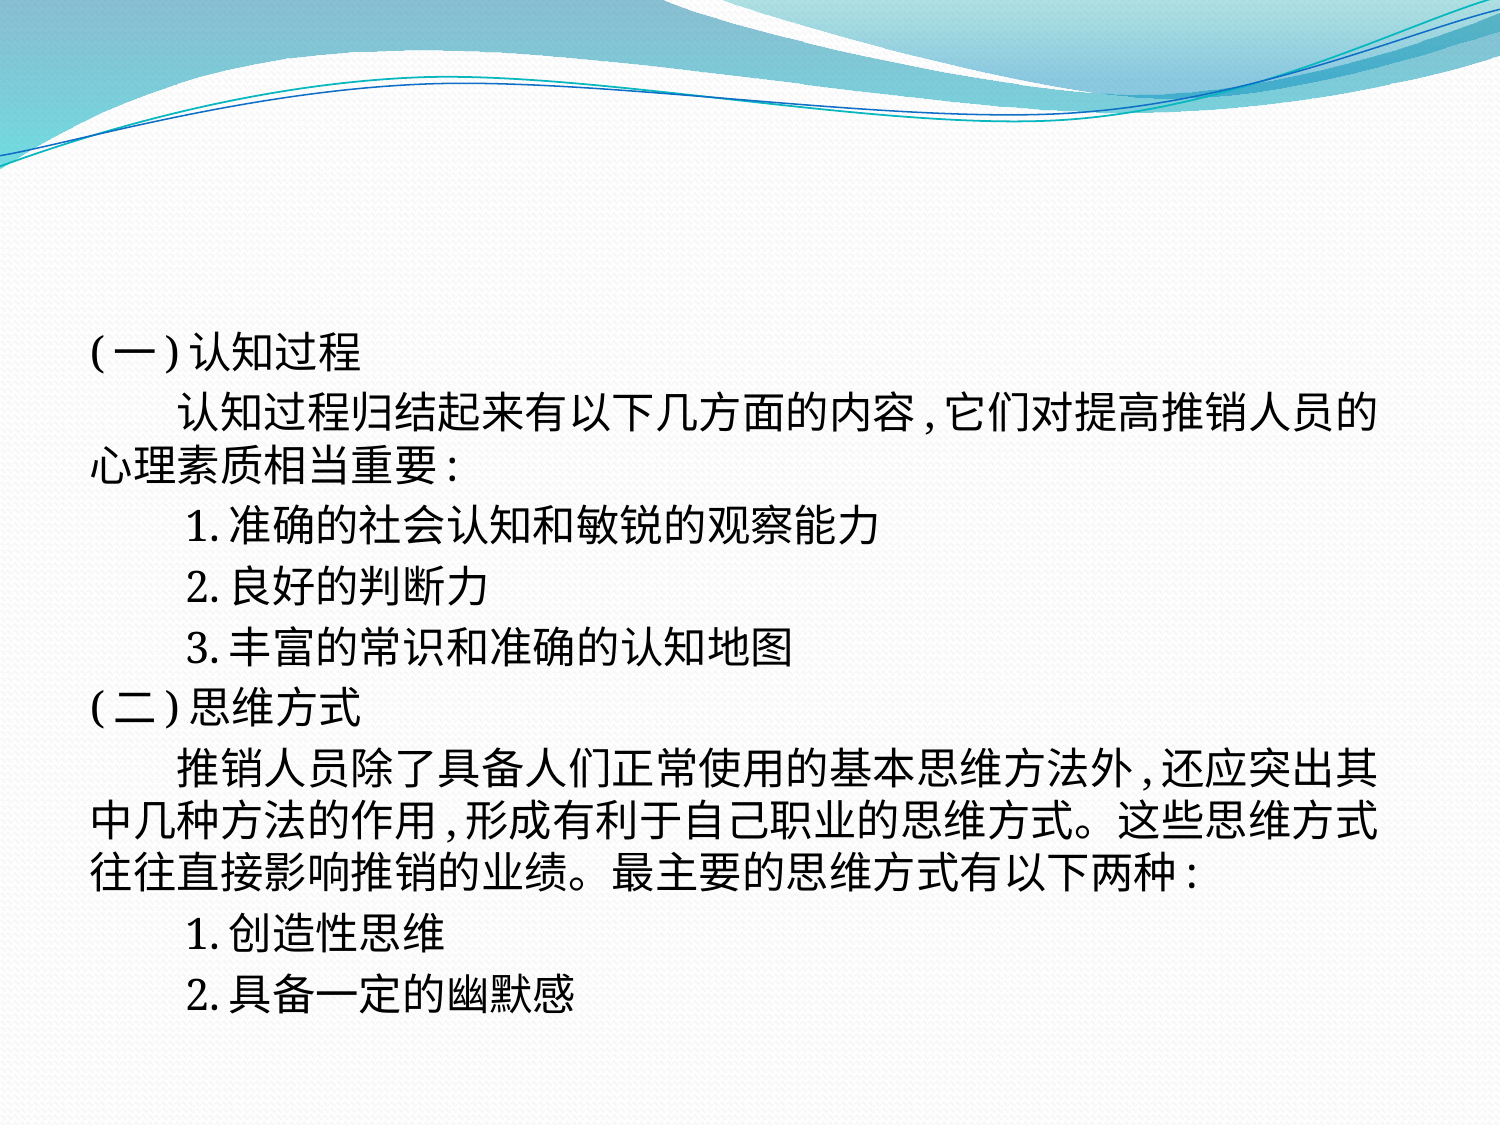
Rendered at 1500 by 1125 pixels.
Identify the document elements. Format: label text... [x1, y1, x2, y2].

list (一)认知过程 认知过程归结起来有以下几方面的内容,它们对提高推销人员的心理素质相当重要: 1.准确的社会认知和敏锐的观察能力 2.良好的判断力 3.丰富的常识和准确的认知地图 (二)思维方式 推销人员除了具备人们正常使用的基本思维方法外,还应突出其中几种方法的作用,形成有利于自己职业的思维方式。这些思维方式往往直接影响推销的业绩。最主要的思维方式有以下两种: 1.创造性思维 2.具备一定的幽默感 [75, 317, 1425, 1038]
